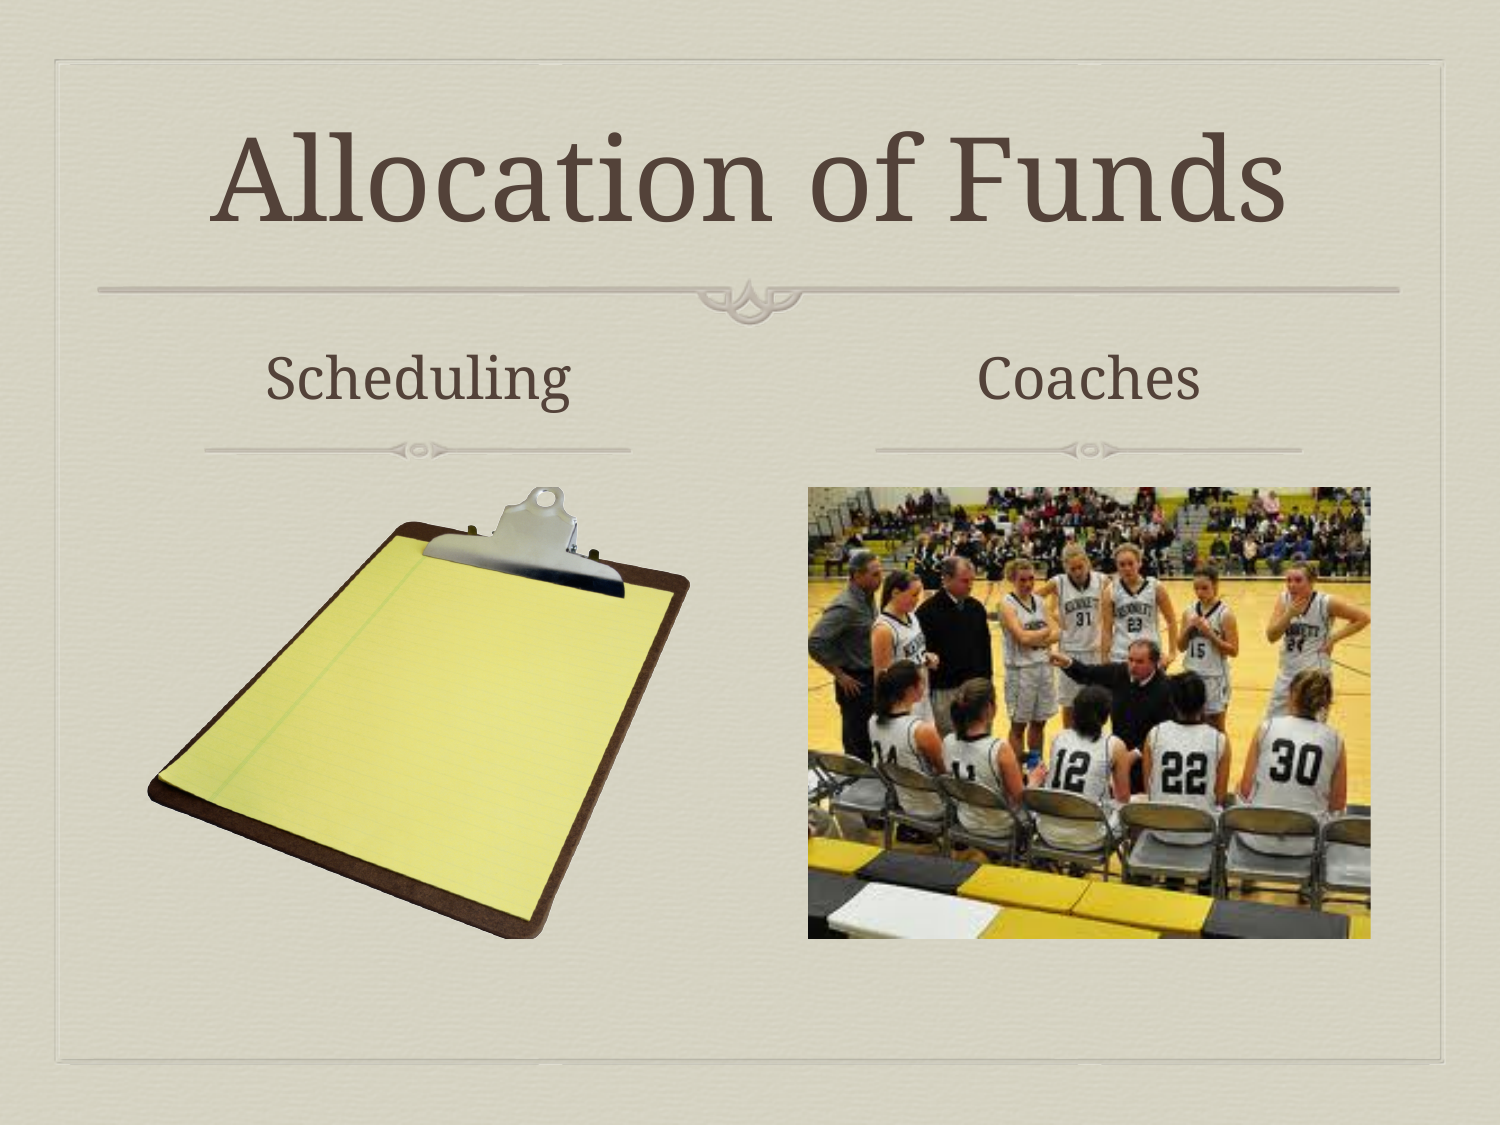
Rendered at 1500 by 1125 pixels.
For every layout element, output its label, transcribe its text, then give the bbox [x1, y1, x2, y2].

picture [0, 0, 1500, 1125]
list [807, 486, 1372, 940]
title Allocation of Funds [131, 62, 1369, 288]
list Coaches [864, 301, 1315, 450]
list Scheduling [193, 301, 644, 450]
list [136, 486, 701, 940]
